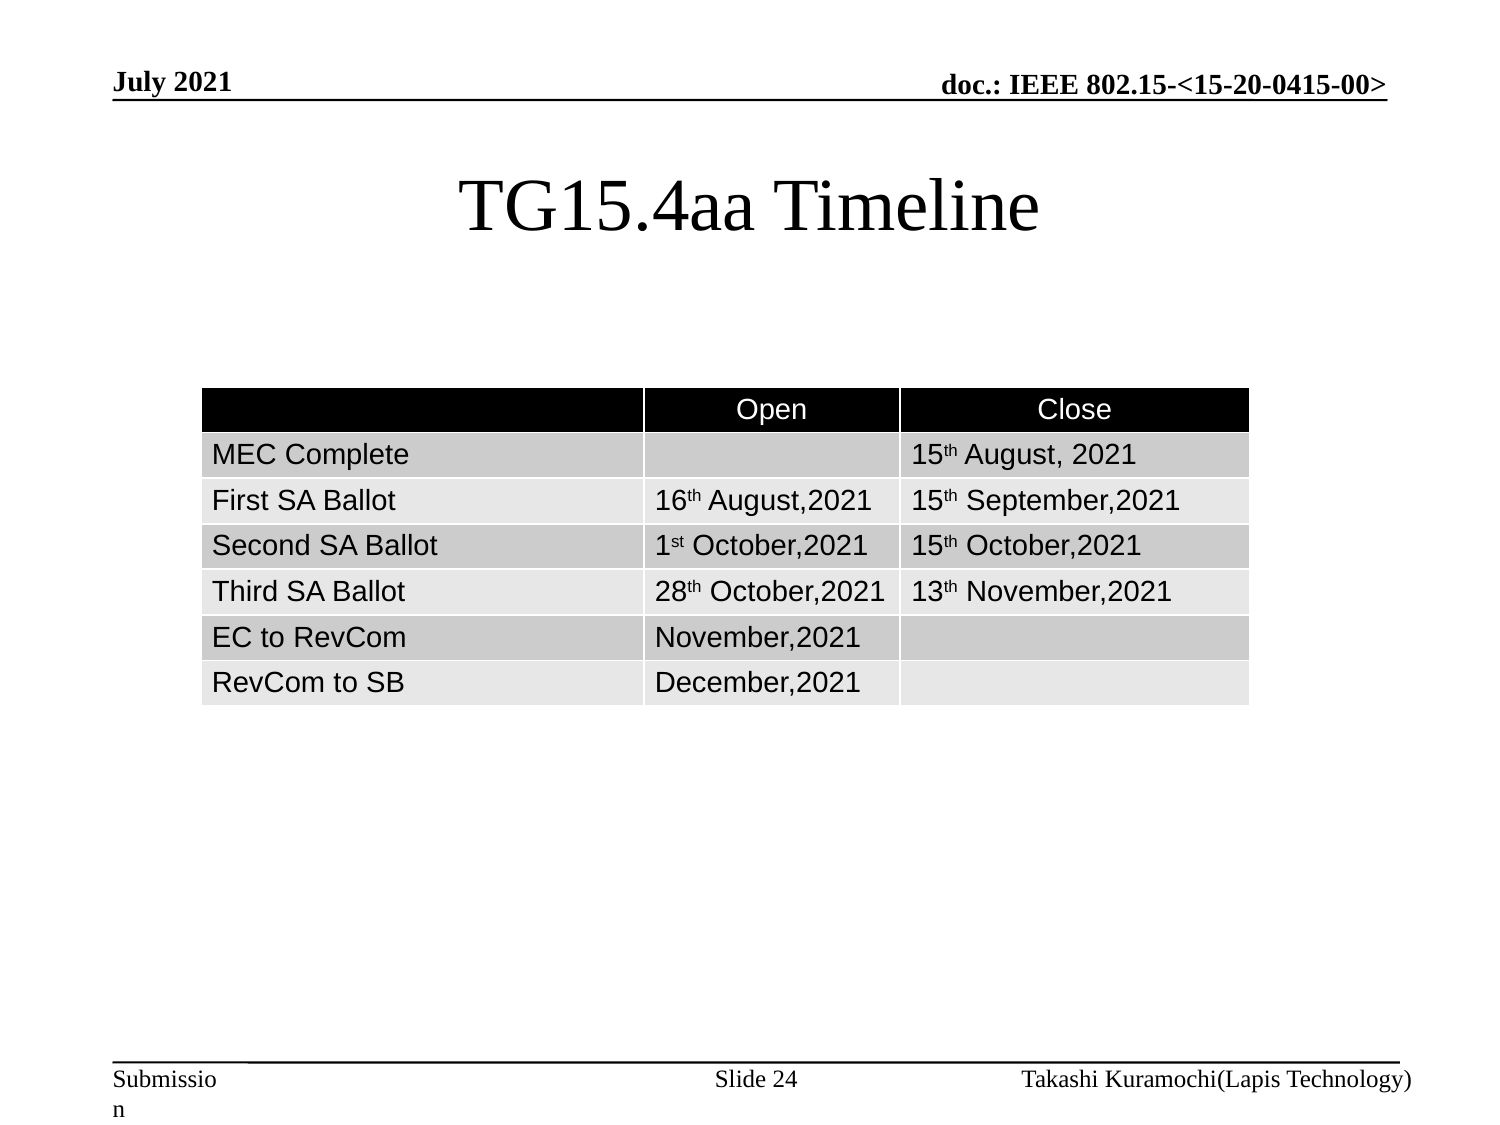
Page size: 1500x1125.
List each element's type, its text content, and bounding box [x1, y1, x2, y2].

table_cell 13th November,2021 [901, 570, 1249, 614]
table_cell RevCom to SB [202, 661, 643, 705]
table_cell 15th August, 2021 [901, 433, 1249, 477]
table_cell 16th August,2021 [645, 479, 899, 523]
table_cell November,2021 [645, 616, 899, 660]
table_header [202, 388, 643, 432]
title TG15.4aa Timeline [112, 112, 1388, 288]
table_cell December,2021 [645, 661, 899, 705]
table_cell Third SA Ballot [202, 570, 643, 614]
table_cell 15th October,2021 [901, 525, 1249, 568]
table_cell 28th October,2021 [645, 570, 899, 614]
table_cell [645, 433, 899, 477]
table_cell Second SA Ballot [202, 525, 643, 568]
table_cell [901, 616, 1249, 660]
table_cell First SA Ballot [202, 479, 643, 523]
table_cell 1st October,2021 [645, 525, 899, 568]
table_header Open [645, 388, 899, 432]
table_cell 15th September,2021 [901, 479, 1249, 523]
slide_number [112, 62, 375, 98]
footer Takashi Kuramochi(Lapis Technology) [900, 1062, 1413, 1093]
table_cell EC to RevCom [202, 616, 643, 660]
table_cell [901, 661, 1249, 705]
table_cell MEC Complete [202, 433, 643, 477]
slide_number Slide 24 [714, 1062, 799, 1093]
table_header Close [901, 388, 1249, 432]
